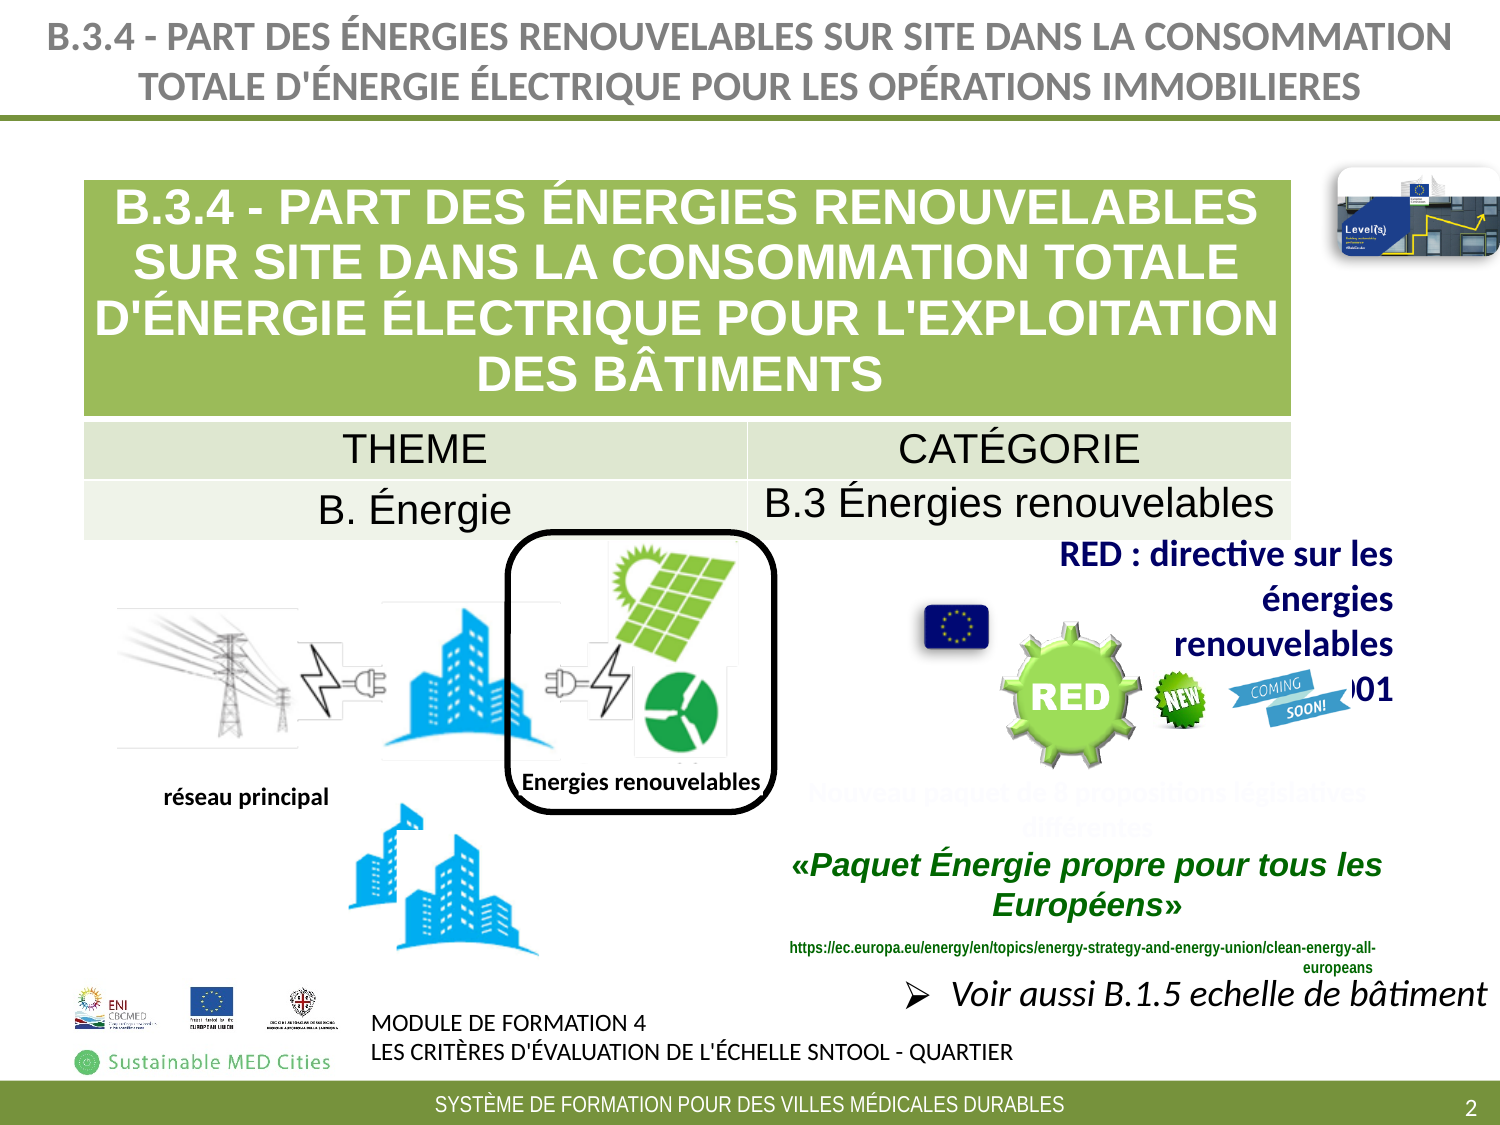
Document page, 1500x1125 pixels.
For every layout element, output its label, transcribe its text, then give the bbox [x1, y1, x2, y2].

table_cell B. Énergie [84, 481, 747, 540]
table_cell THEME [84, 422, 747, 479]
text_box Voir aussi Β.1.5 echelle de bâtiment [888, 961, 1500, 1022]
picture [498, 904, 507, 911]
picture [498, 913, 507, 919]
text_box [727, 521, 1409, 965]
text_box [527, 532, 722, 540]
slide_number ‹#› [1142, 1076, 1493, 1125]
table_header B.3.4 - PART DES ÉNERGIES RENOUVELABLES SUR SITE DANS LA CONSOMMATION TOTALE D'ÉNERGIE ÉLECTRIQUE POUR L'EXPLOITATION DES BÂTIMENTS [84, 180, 1291, 416]
picture [498, 921, 507, 927]
picture [498, 929, 507, 935]
picture [62, 978, 356, 1080]
picture [117, 541, 727, 964]
picture [482, 922, 491, 927]
table_cell B.3 Énergies renouvelables [748, 481, 1291, 520]
picture [1337, 167, 1500, 257]
title B.3.4 - PART DES ÉNERGIES RENOUVELABLES SUR SITE DANS LA CONSOMMATION TOTALE D'ÉNERGIE ÉLECTRIQUE POUR LES OPÉRATIONS IMMOBILIERES [0, 0, 1500, 118]
table_cell CATÉGORIE [748, 422, 1291, 479]
